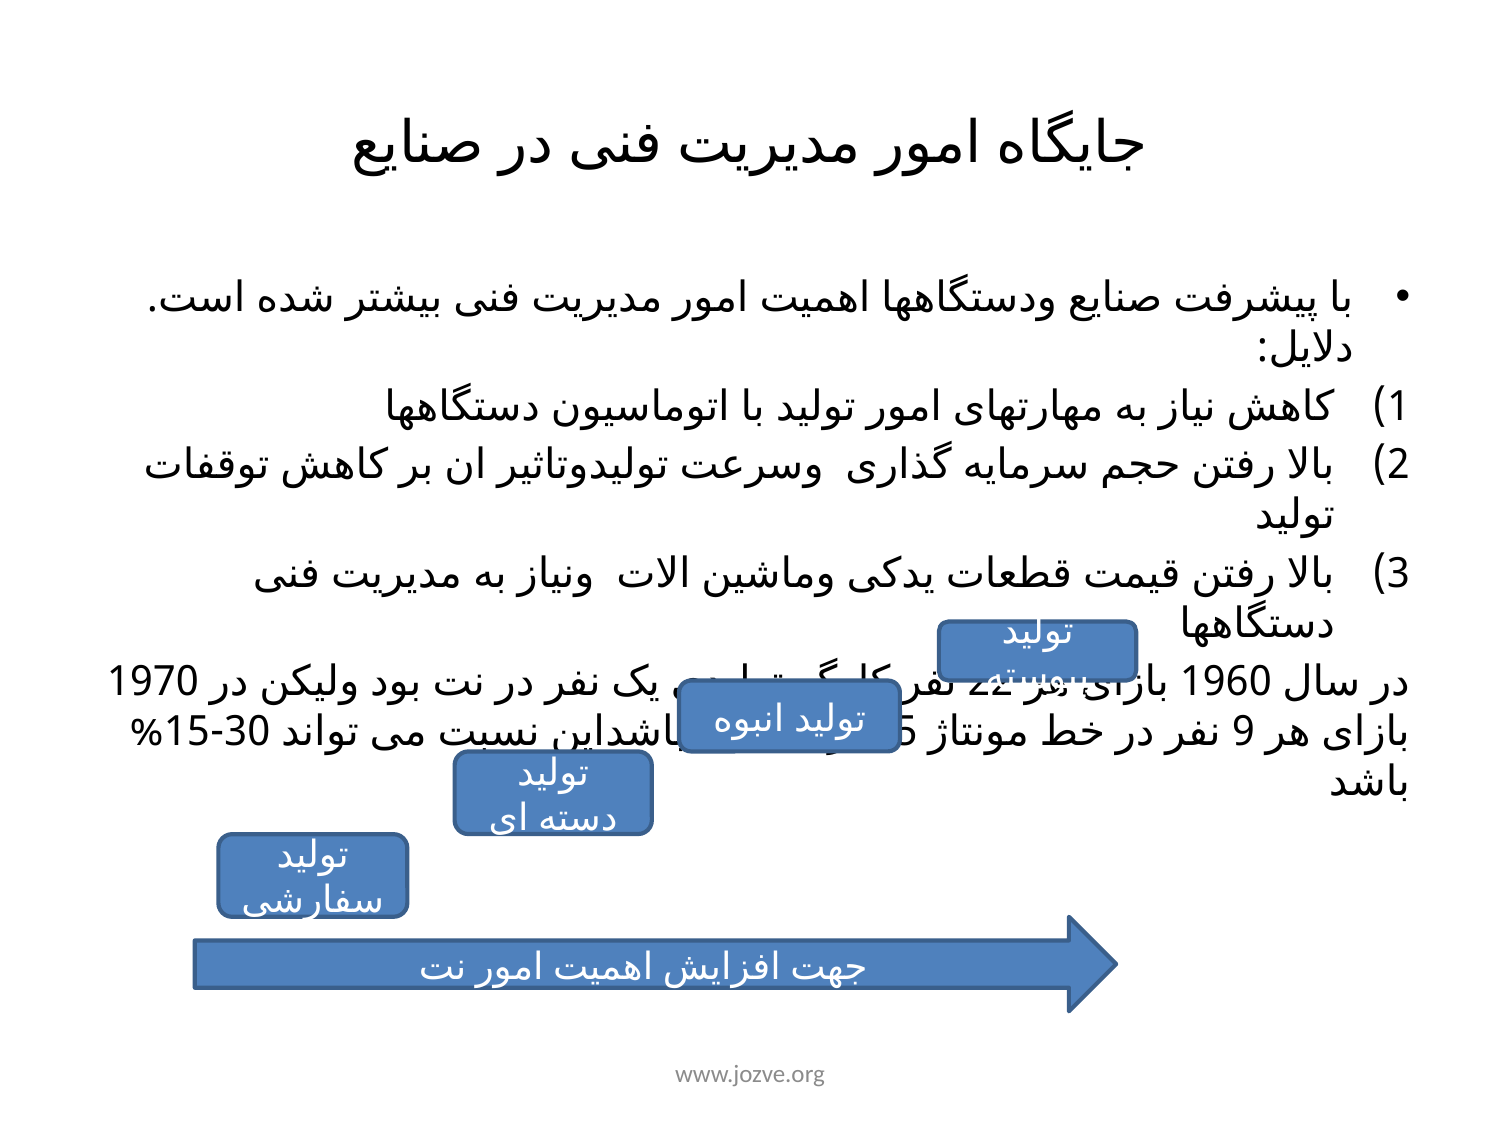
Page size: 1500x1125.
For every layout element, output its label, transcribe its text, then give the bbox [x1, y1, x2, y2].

title جایگاه امور مدیریت فنی در صنایع [75, 45, 1425, 233]
text_box تولید پیوسته [936, 619, 1139, 683]
text_box تولید دسته ای [452, 749, 654, 837]
list با پیشرفت صنایع ودستگاهها اهمیت امور مدیریت فنی بیشتر شده است. دلایل: کاهش نیاز به مهارتهای امور تولید با اتوماسیون دستگاهها بالا رفتن حجم سرمایه گذاری وسرعت تولیدوتاثیر ان بر کاهش توقفات تولید بالا رفتن قیمت قطعات یدکی وماشین الات ونیاز به مدیریت فنی دستگاهها در سال 1960 بازای هر 22 نفر کارگر تولیدی یک نفر در نت بود ولیکن در 1970 بازای هر 9 نفر در خط مونتاژ 5 نفر نت می باشداین نسبت می تواند 30-15% باشد [75, 262, 1425, 1005]
text_box تولید سفارشی [216, 832, 410, 919]
text_box جهت افزایش اهمیت امور نت [192, 914, 1119, 1014]
text_box تولید انبوه [676, 678, 903, 754]
footer www.jozve.org [512, 1042, 988, 1103]
